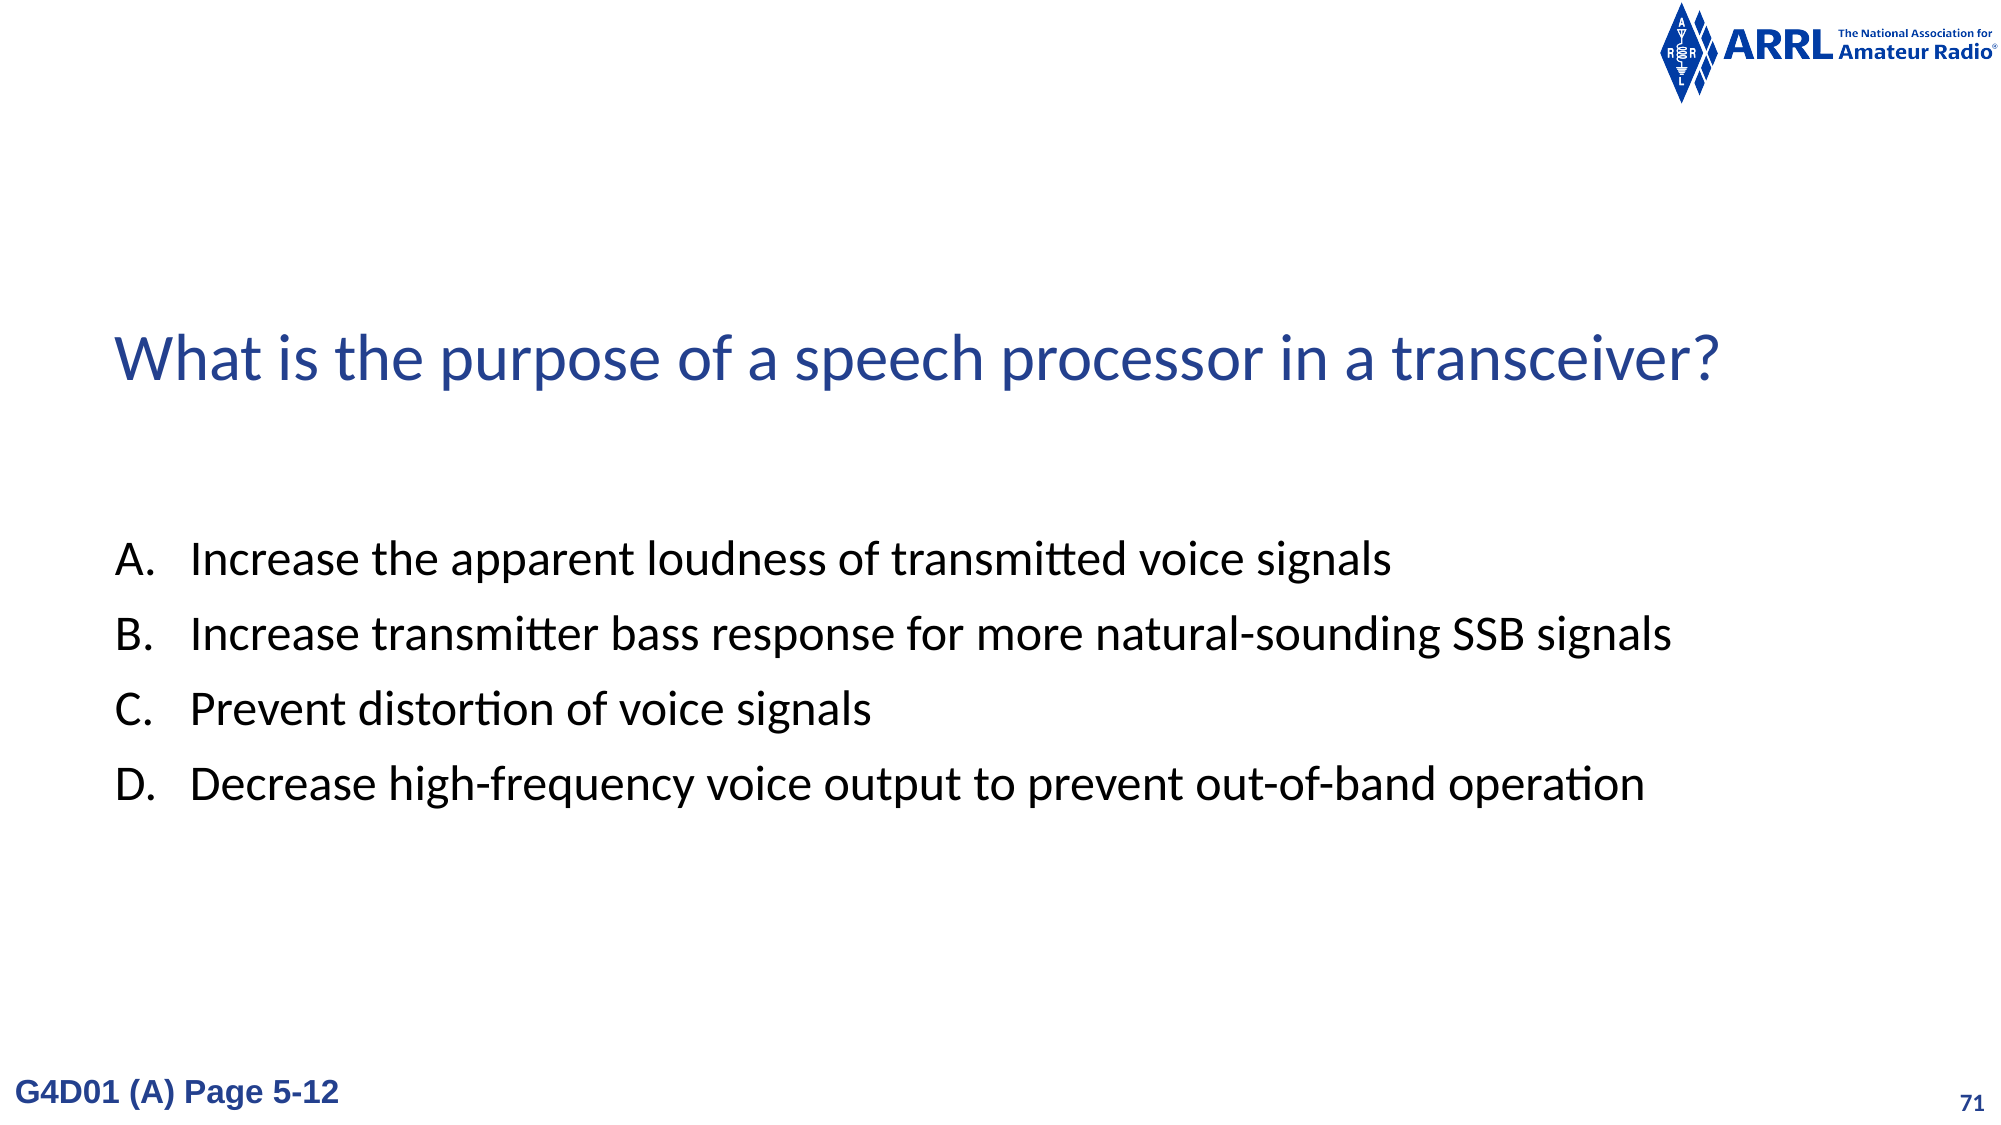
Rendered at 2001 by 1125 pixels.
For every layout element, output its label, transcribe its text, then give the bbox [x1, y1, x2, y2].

picture [1658, 0, 1999, 106]
list Increase the apparent loudness of transmitted voice signals Increase transmitter bass response for more natural-sounding SSB signals Prevent distortion of voice signals Decrease high-frequency voice output to prevent out-of-band operation [99, 525, 1900, 1005]
text_box G4D01 (A) Page 5-12 [0, 1062, 1313, 1118]
text_box 71 [1899, 1079, 2000, 1125]
title What is the purpose of a speech processor in a transceiver? [99, 249, 1900, 468]
